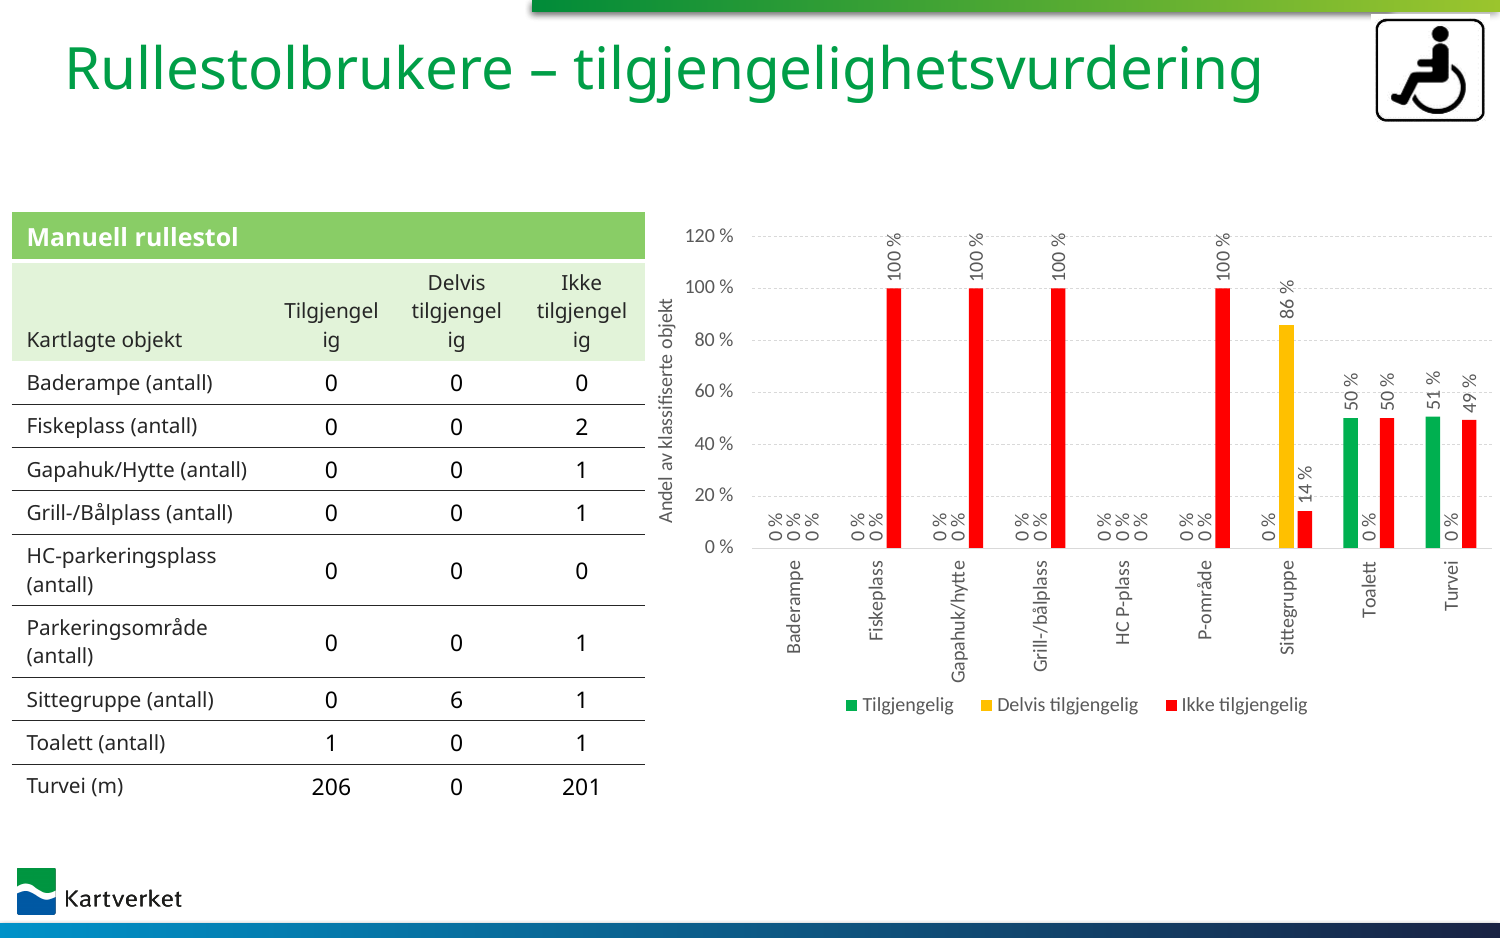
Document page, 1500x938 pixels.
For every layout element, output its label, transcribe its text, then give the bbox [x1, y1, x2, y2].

table_cell 0 [394, 721, 519, 764]
table_cell 6 [394, 678, 519, 720]
table_cell 0 [519, 361, 638, 404]
picture [643, 218, 1500, 728]
table_cell 0 [269, 405, 394, 447]
table_cell 0 [394, 361, 519, 404]
table_cell Turvei (m) [12, 765, 269, 807]
table_cell 0 [269, 535, 394, 605]
table_cell 1 [519, 678, 638, 720]
table_cell Fiskeplass (antall) [12, 405, 269, 447]
table_cell 0 [394, 405, 519, 447]
table_cell Gapahuk/Hytte (antall) [12, 448, 269, 490]
table_cell 0 [519, 535, 638, 605]
table_cell 206 [269, 765, 394, 807]
table_cell 0 [394, 765, 519, 807]
table_cell Sittegruppe (antall) [12, 678, 269, 720]
table_cell Grill-/Bålplass (antall) [12, 491, 269, 534]
table_cell 0 [394, 491, 519, 534]
table_cell 0 [269, 361, 394, 404]
table_cell Toalett (antall) [12, 721, 269, 764]
table_cell 2 [519, 405, 638, 447]
table_cell 1 [519, 606, 638, 677]
table_cell 201 [519, 765, 645, 807]
table_cell 0 [394, 535, 519, 605]
table_cell HC-parkeringsplass (antall) [12, 535, 269, 605]
table_cell 0 [269, 448, 394, 490]
table_cell 0 [269, 678, 394, 720]
picture [1371, 13, 1491, 127]
table_cell Ikke tilgjengelig [519, 263, 638, 361]
table_cell Delvis tilgjengelig [394, 263, 519, 361]
text_box Rullestolbrukere – tilgjengelighetsvurdering [49, 12, 1372, 109]
table_cell Parkeringsområde (antall) [12, 606, 269, 677]
table_cell 1 [519, 721, 645, 764]
table_cell 0 [269, 606, 394, 677]
table_cell Baderampe (antall) [12, 361, 269, 404]
table_cell 0 [269, 491, 394, 534]
table_cell 0 [394, 606, 519, 677]
table_cell 0 [394, 448, 519, 490]
table_cell Tilgjengelig [269, 263, 394, 361]
table_cell 1 [269, 721, 394, 764]
table_cell 1 [519, 448, 638, 490]
table_cell Kartlagte objekt [12, 263, 269, 361]
table_header Manuell rullestol [12, 212, 645, 259]
table_cell 1 [519, 491, 638, 534]
